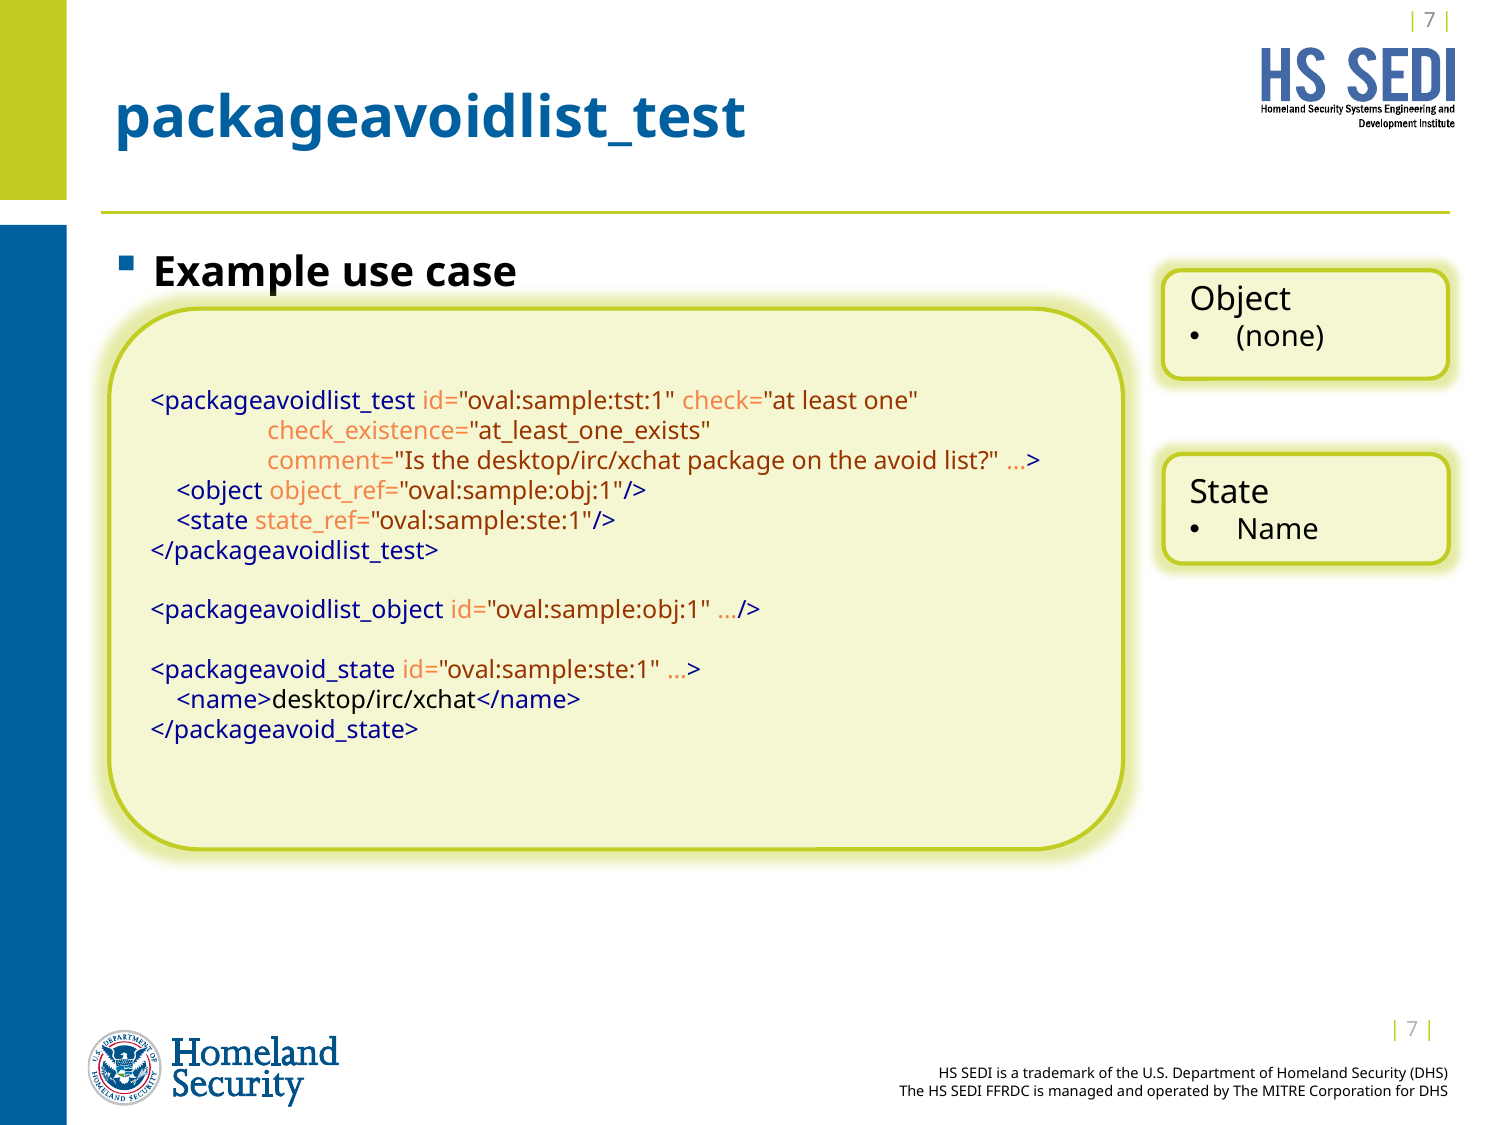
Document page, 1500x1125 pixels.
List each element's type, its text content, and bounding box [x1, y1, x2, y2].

text_box [1160, 268, 1451, 381]
list Example use case May want to avoid installing packages if they will cause conflicts with other installed software Implementation pkg avoid [99, 237, 1129, 351]
text_box Object (none) [1174, 270, 1438, 360]
text_box | 6 | [1386, 12, 1468, 43]
list Example use case May want to avoid installing packages if they will cause conflicts with other installed software Implementation pkg avoid [99, 807, 1129, 1005]
slide_number | 6 | [1368, 1021, 1450, 1052]
text_box [1161, 451, 1451, 566]
text_box State Name [1174, 463, 1438, 553]
text_box <packageavoidlist_test id="oval:sample:tst:1" check="at least one" check_existence="at_least_one_exists" comment="Is the desktop/irc/xchat package on the avoid list?" …> <object object_ref="oval:sample:obj:1"/> <state state_ref="oval:sample:ste:1"/> </packageavoidlist_test> <packageavoidlist_object id="oval:sample:obj:1" …/> <packageavoid_state id="oval:sample:ste:1" …> <name>desktop/irc/xchat</name> </packageavoid_state> [107, 306, 1126, 852]
title packageavoidlist_test [99, 45, 1248, 188]
